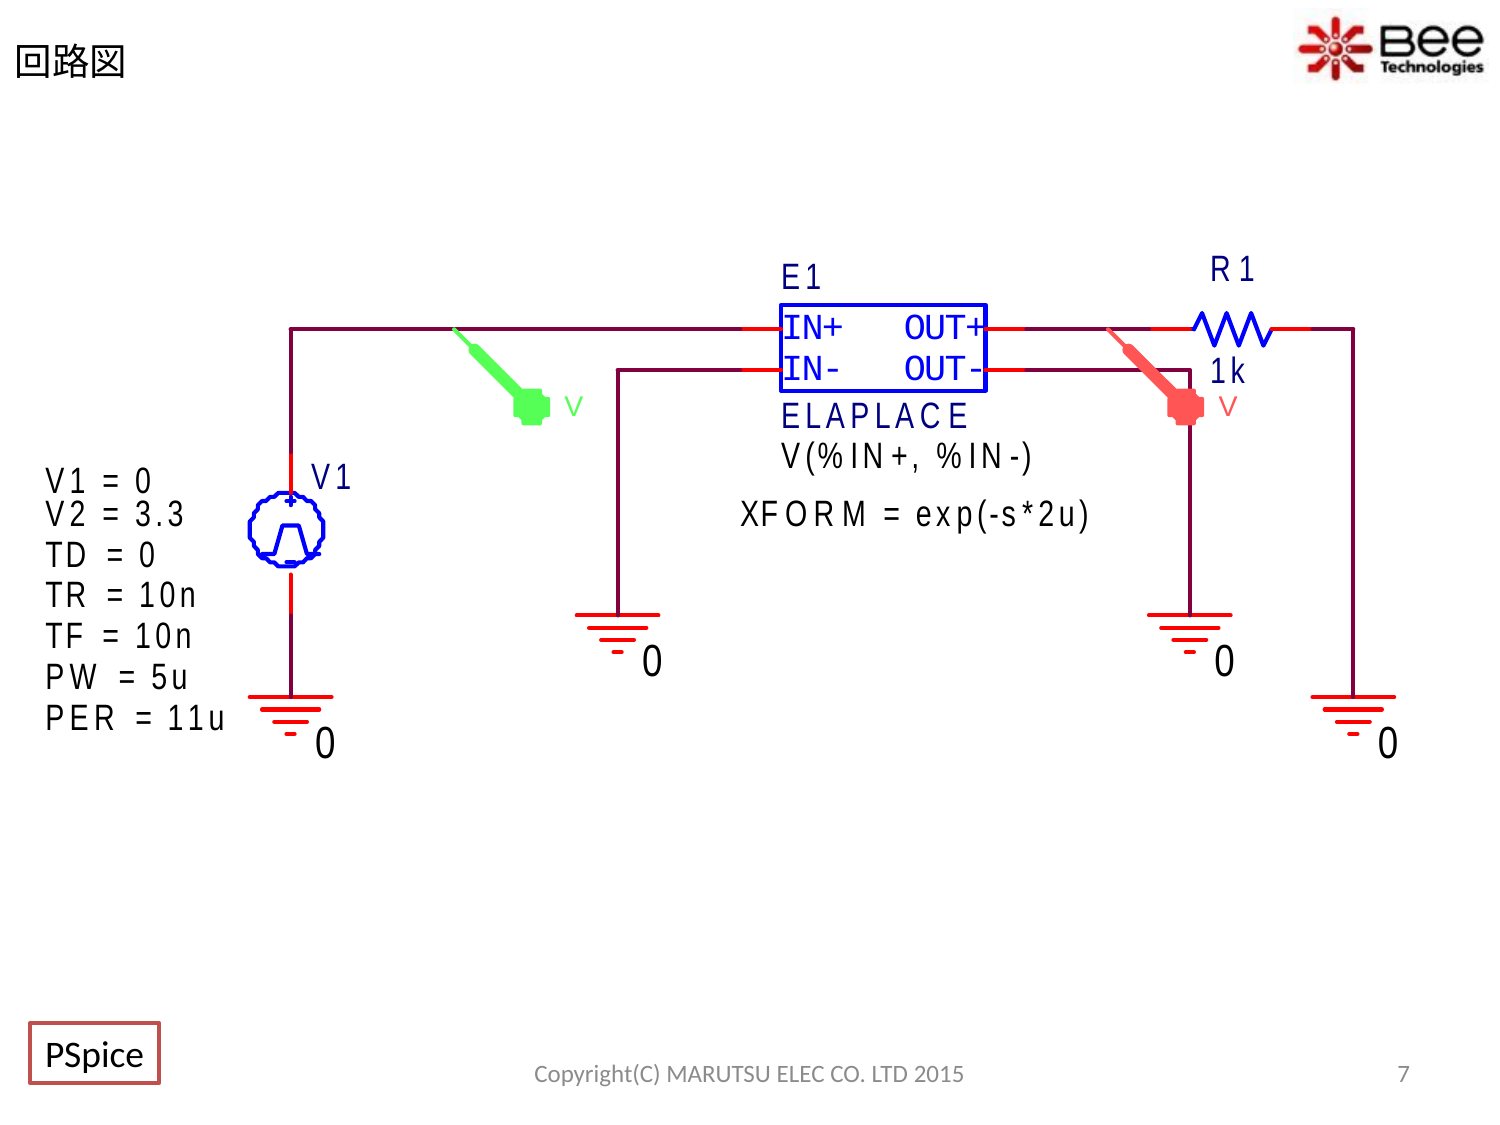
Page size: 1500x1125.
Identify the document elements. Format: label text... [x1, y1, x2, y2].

picture [41, 243, 1436, 800]
text_box 回路図 [0, 30, 426, 91]
slide_number 7 [1074, 1042, 1425, 1103]
footer Copyright(C) MARUTSU ELEC CO. LTD 2015 [512, 1042, 988, 1103]
text_box PSpice [28, 1021, 161, 1085]
picture [1293, 8, 1489, 91]
